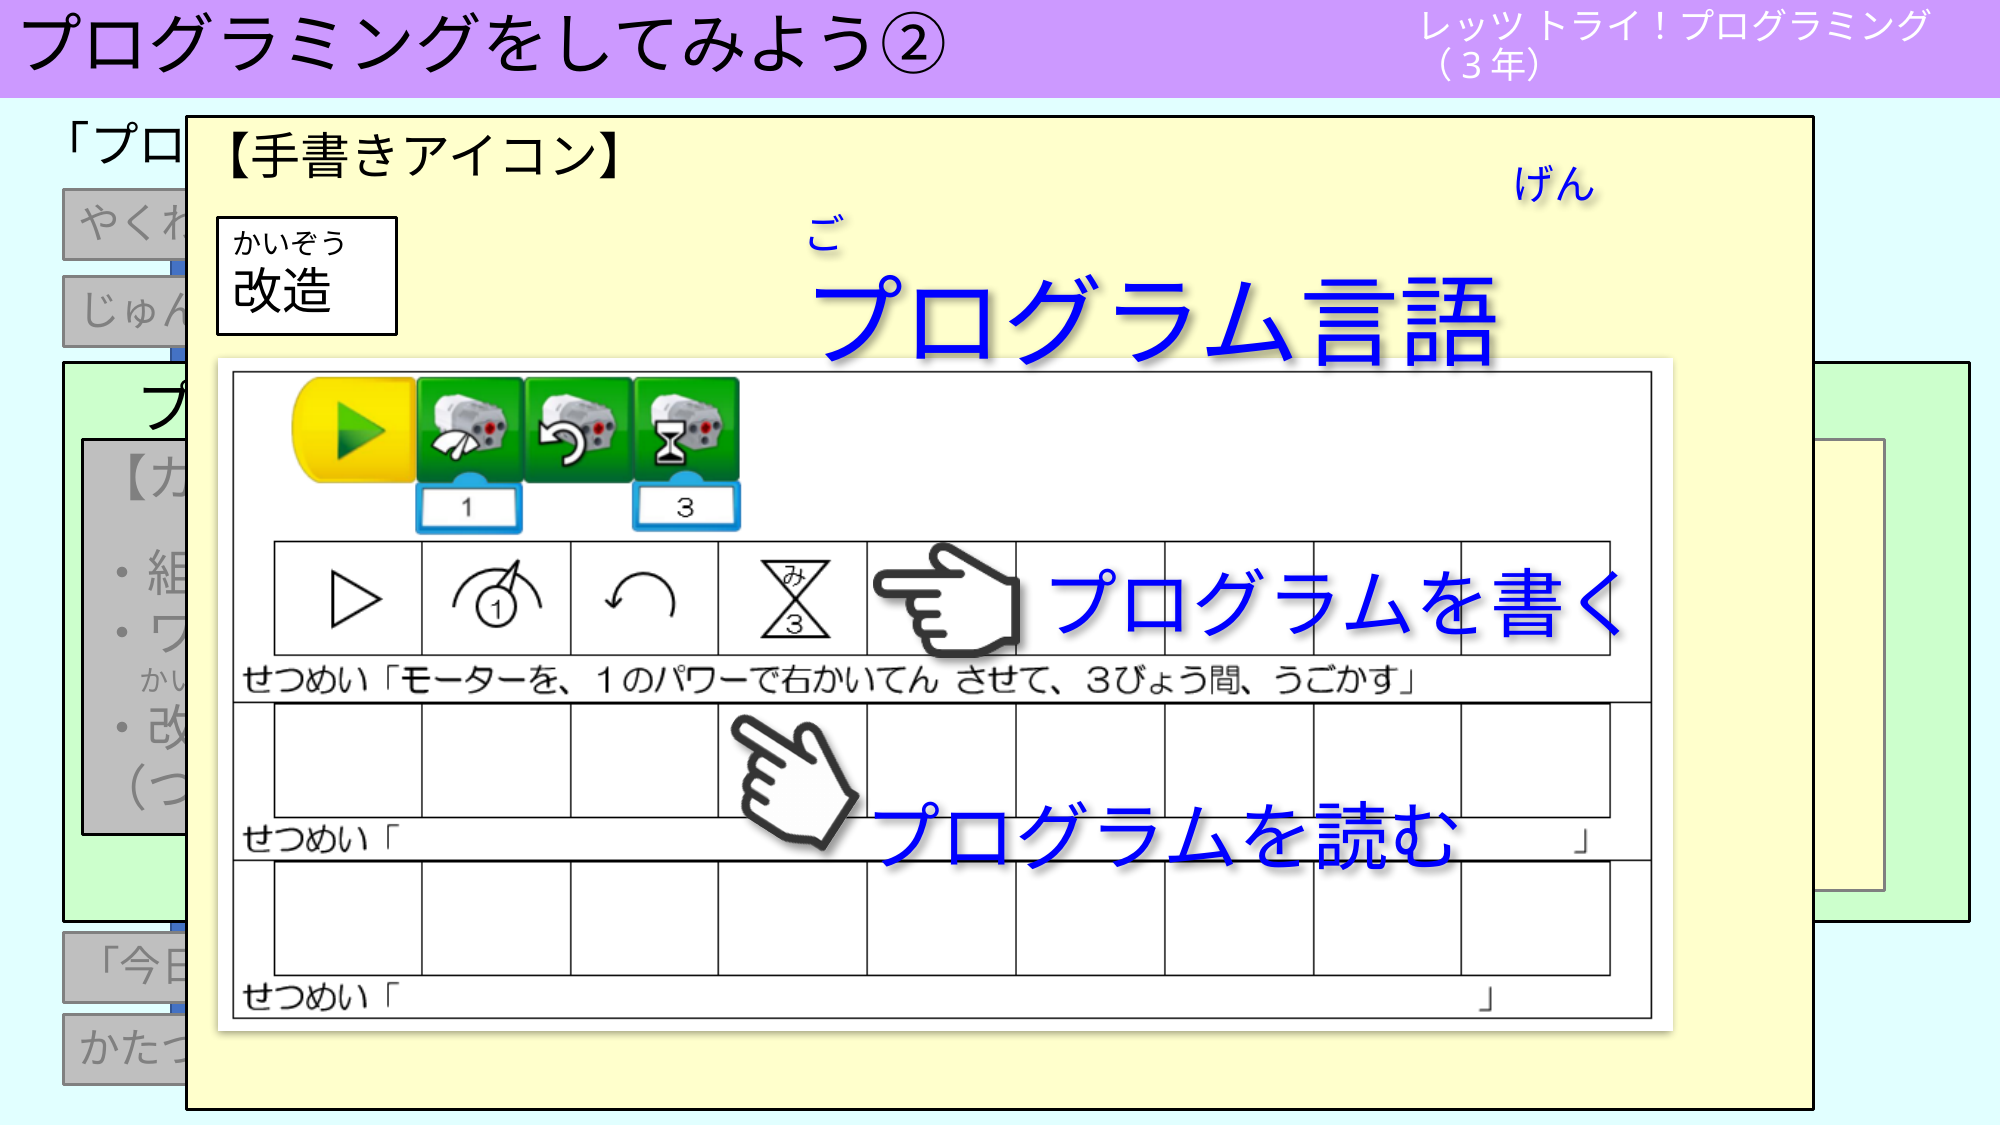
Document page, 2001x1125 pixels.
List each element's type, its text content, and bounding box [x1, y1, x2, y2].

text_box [1814, 439, 1885, 891]
text_box [170, 1003, 185, 1014]
picture [873, 542, 1020, 659]
text_box [170, 260, 185, 276]
text_box かたづけ [63, 1014, 185, 1085]
text_box [170, 922, 185, 932]
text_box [186, 116, 1814, 1110]
text_box 「今日のふりかえり」 [63, 932, 185, 1003]
title プログラミングをしてみよう② [0, 0, 1285, 94]
text_box 「プログラミング学しゅうのすすめ方を知ろう」 [26, 113, 1129, 185]
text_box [1814, 891, 1885, 915]
text_box やくわりぶんたん [63, 189, 185, 260]
text_box プロジェクトをおこなう [1815, 362, 1970, 922]
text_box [788, 150, 1742, 896]
text_box [170, 347, 185, 362]
picture [712, 716, 860, 833]
text_box じゅんび [63, 276, 185, 347]
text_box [82, 439, 186, 835]
text_box プロジェクトをおこなう [63, 362, 185, 922]
